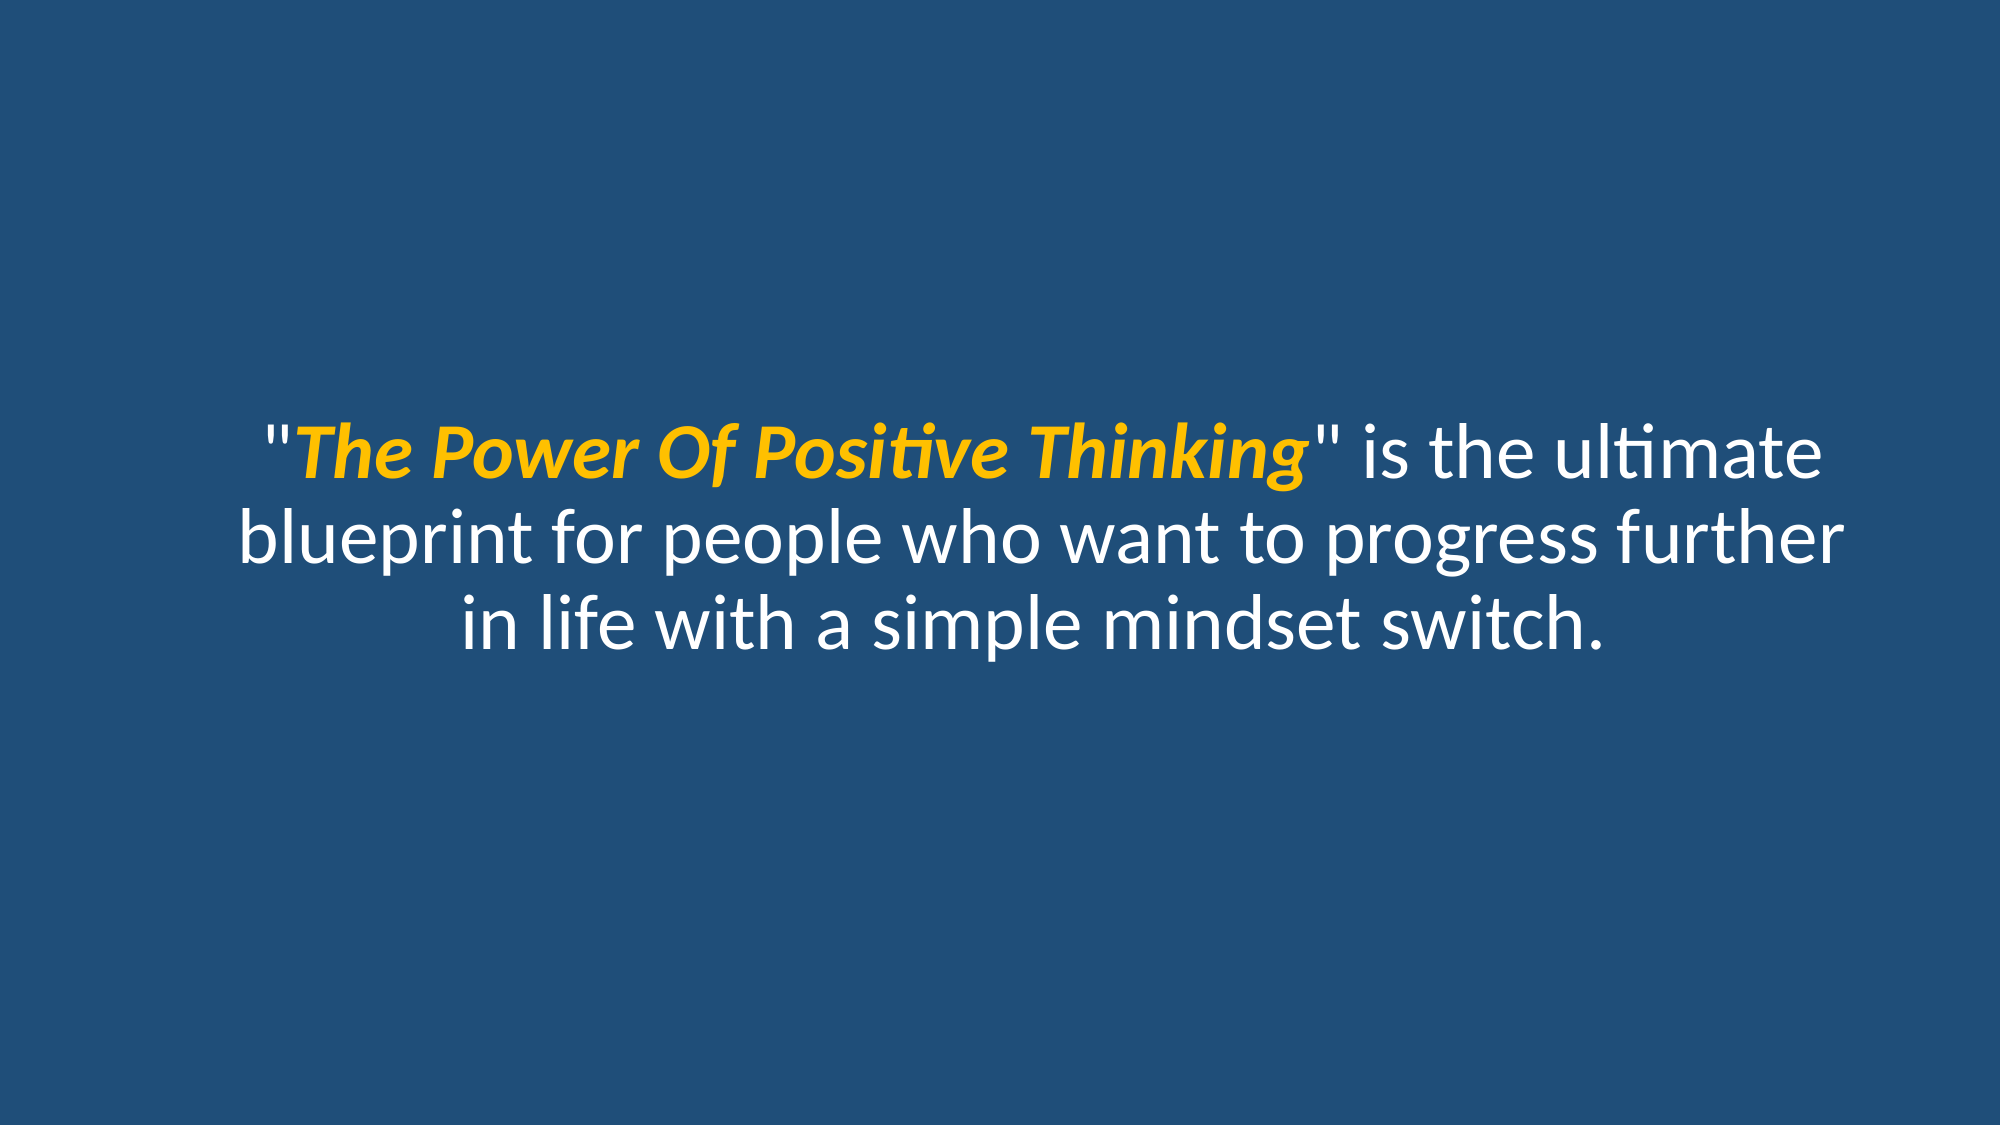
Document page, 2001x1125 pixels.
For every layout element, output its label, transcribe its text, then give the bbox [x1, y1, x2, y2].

list "The Power Of Positive Thinking" is the ultimate blueprint for people who want to progress further in life with a simple mindset switch. [213, 402, 1873, 738]
